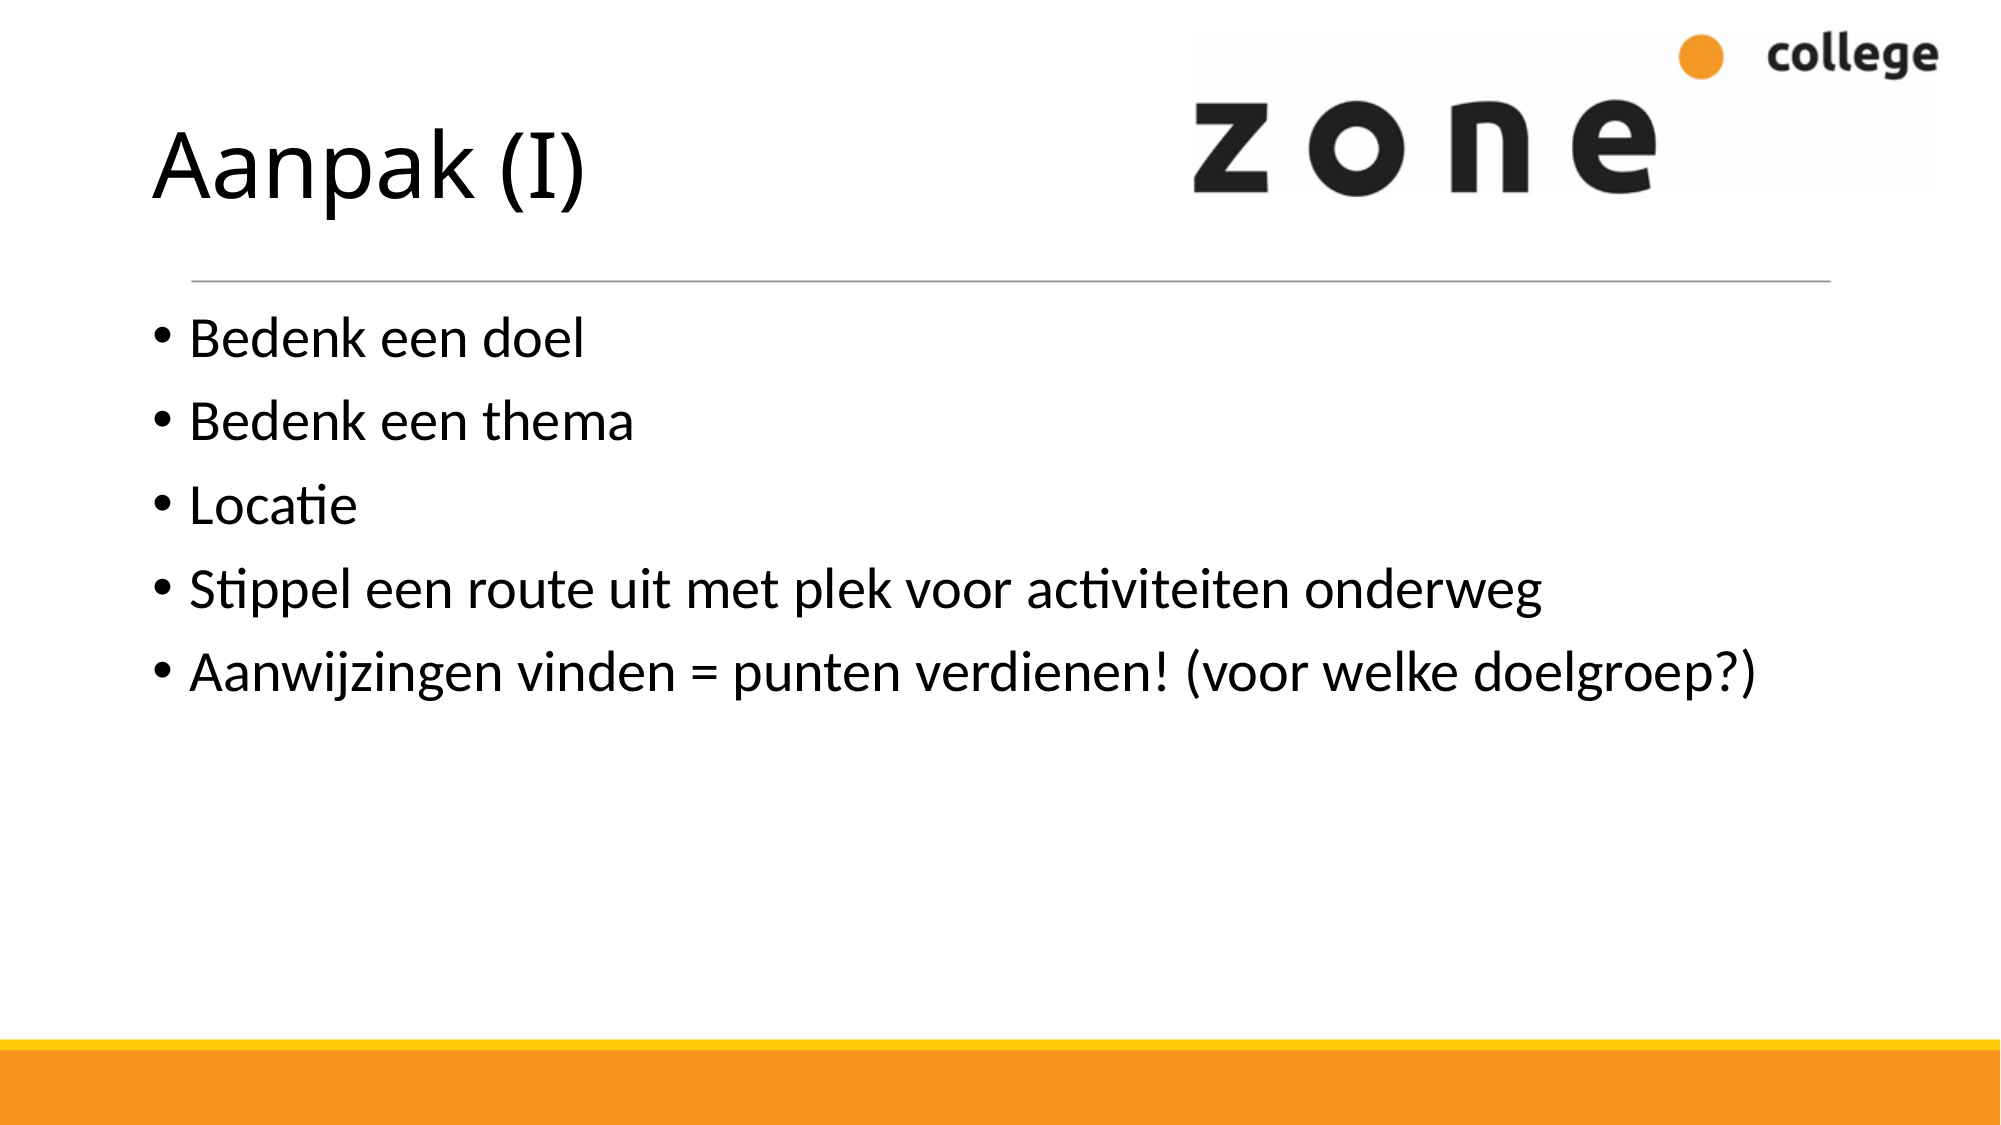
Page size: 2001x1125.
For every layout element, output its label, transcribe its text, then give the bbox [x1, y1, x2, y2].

picture [0, 0, 2001, 1125]
list Bedenk een doel Bedenk een thema Locatie Stippel een route uit met plek voor activiteiten onderweg Aanwijzingen vinden = punten verdienen! (voor welke doelgroep?) [137, 299, 1830, 1014]
title Aanpak (I) [137, 59, 1863, 278]
